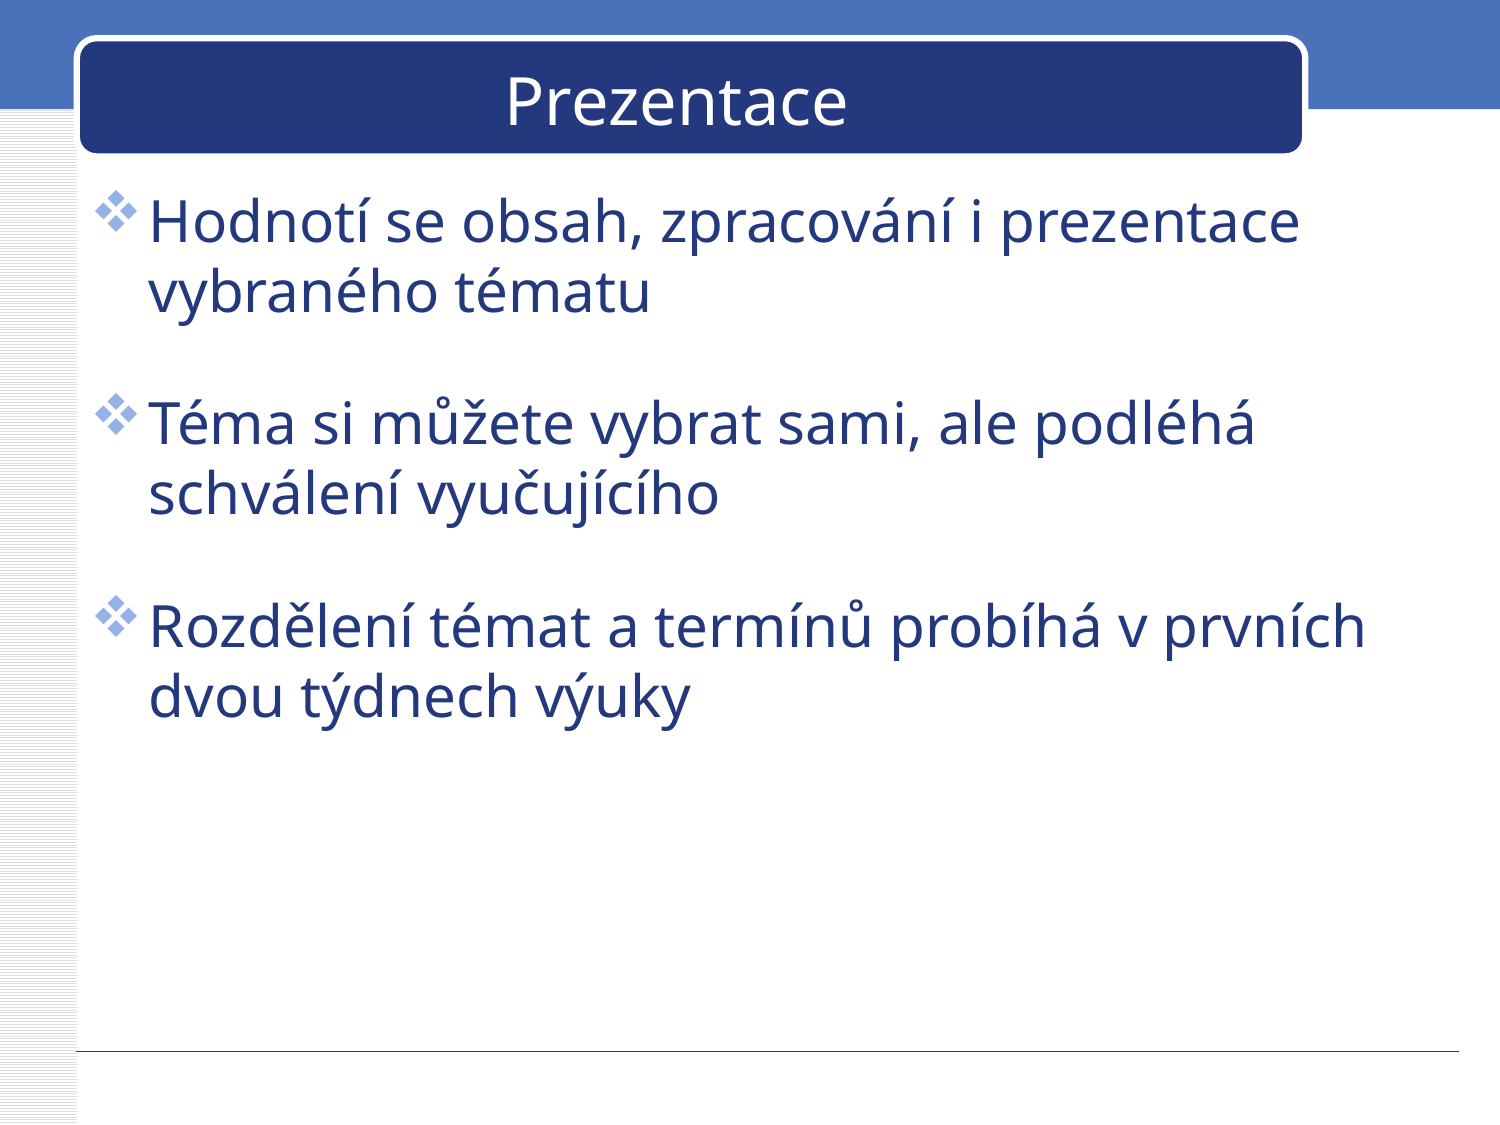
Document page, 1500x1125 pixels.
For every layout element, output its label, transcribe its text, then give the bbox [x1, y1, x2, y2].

title Prezentace [89, 52, 1266, 145]
list Hodnotí se obsah, zpracování i prezentace vybraného tématu Téma si můžete vybrat sami, ale podléhá schválení vyučujícího Rozdělení témat a termínů probíhá v prvních dvou týdnech výuky [74, 176, 1426, 1038]
